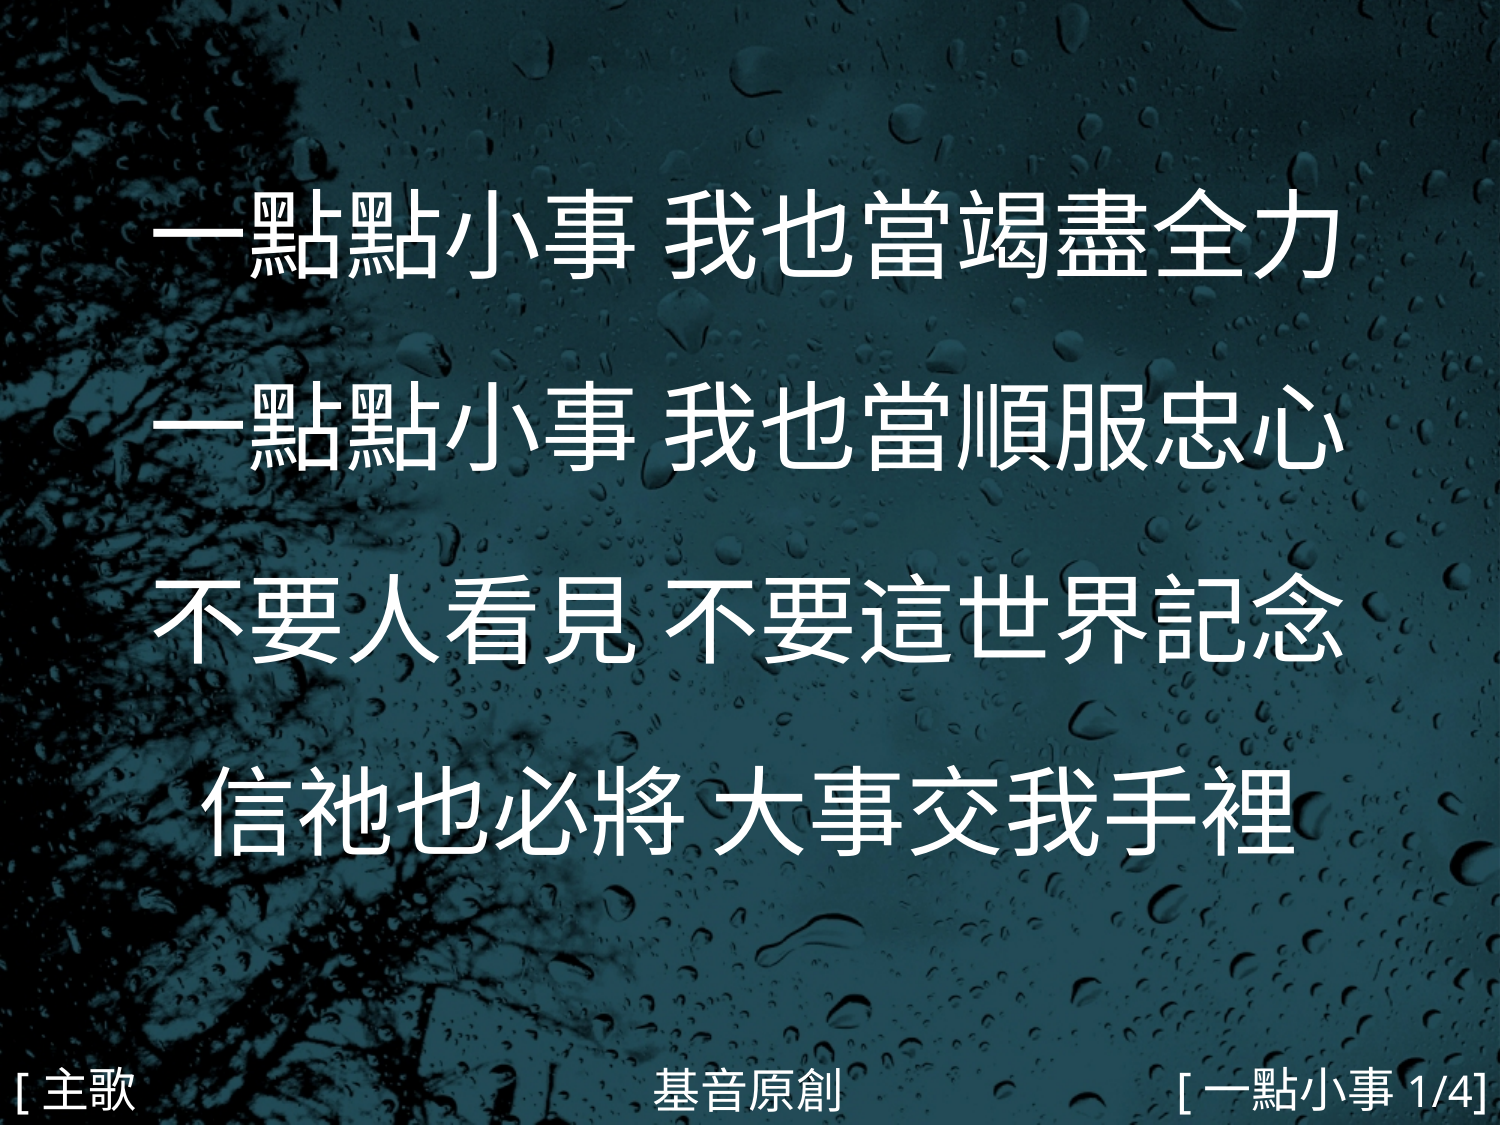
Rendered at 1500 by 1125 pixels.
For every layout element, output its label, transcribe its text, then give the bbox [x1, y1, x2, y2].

picture [0, 0, 1500, 1053]
text_box 基音原創 [0, 1053, 1498, 1125]
text_box 一點點小事 我也當竭盡全力 一點點小事 我也當順服忠心 不要人看見 不要這世界記念 信祂也必將 大事交我手裡 [0, 165, 1499, 959]
text_box [一點小事1/4] [1026, 1052, 1500, 1125]
